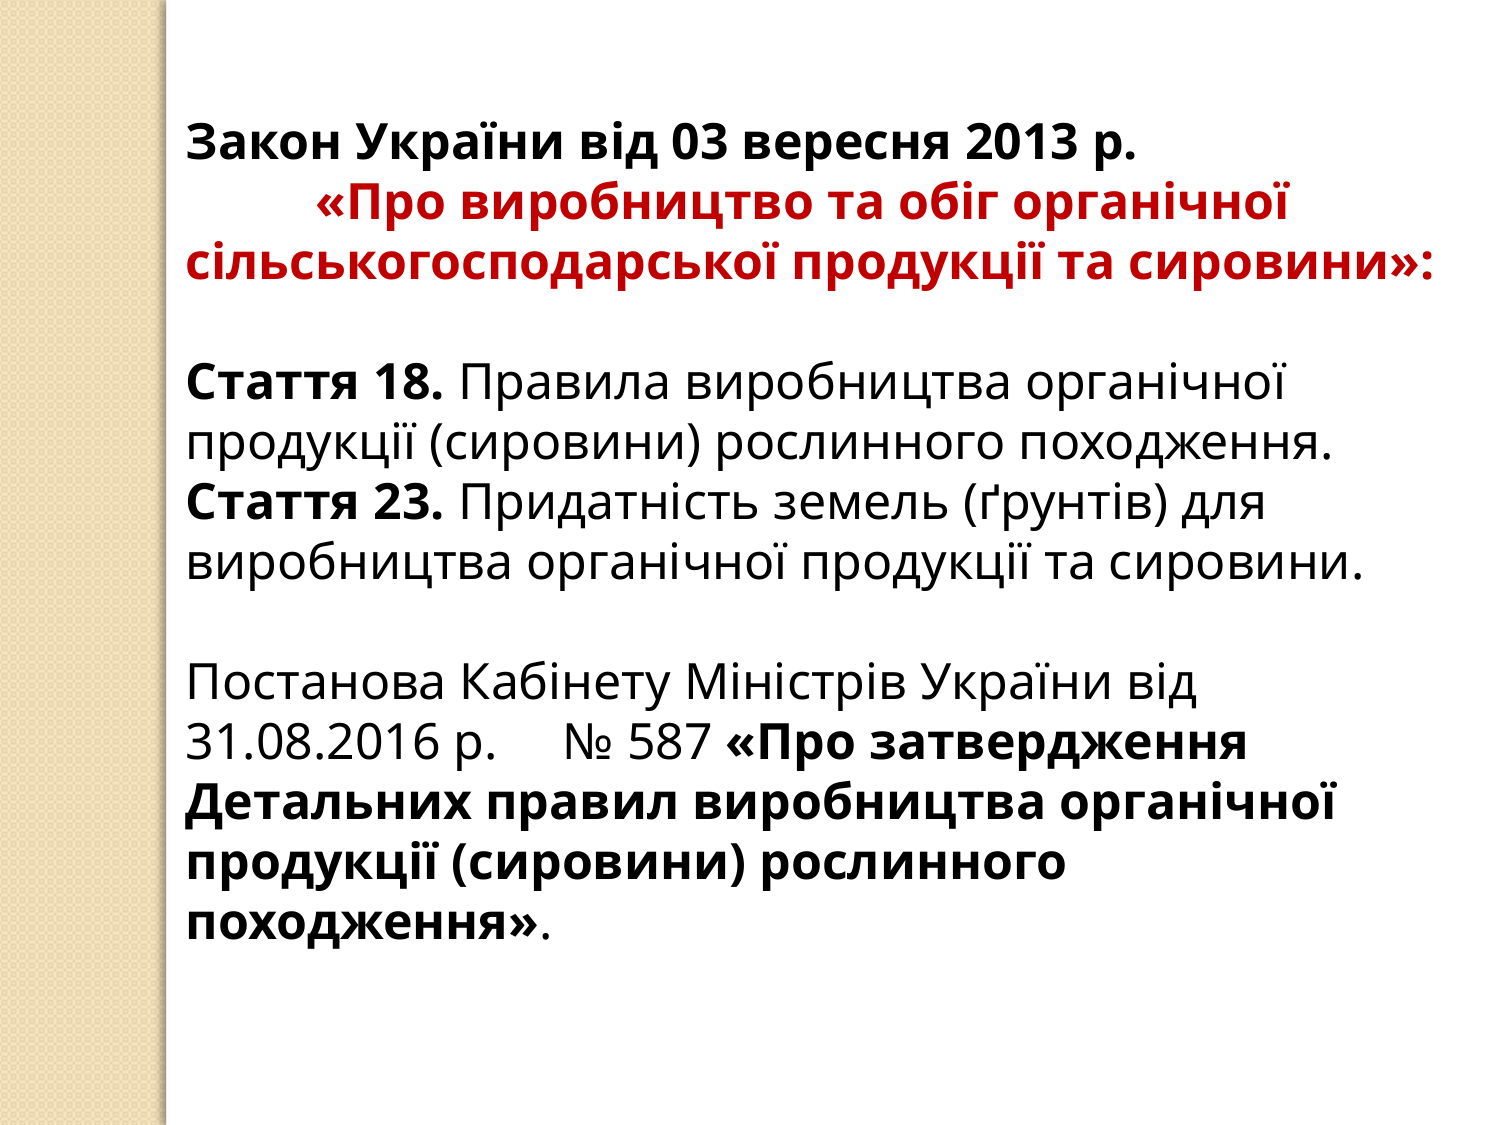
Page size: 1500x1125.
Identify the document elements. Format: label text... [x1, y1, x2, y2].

text_box Закон України від 03 вересня 2013 р. «Про виробництво та обіг органічної сільськогосподарської продукції та сировини»: Стаття 18. Правила виробництва органічної продукції (сировини) рослинного походження. Стаття 23. Придатність земель (ґрунтів) для виробництва органічної продукції та сировини. Постанова Кабінету Міністрів України від 31.08.2016 р. № 587 «Про затвердження Детальних правил виробництва органічної продукції (сировини) рослинного походження». [171, 101, 1459, 1027]
